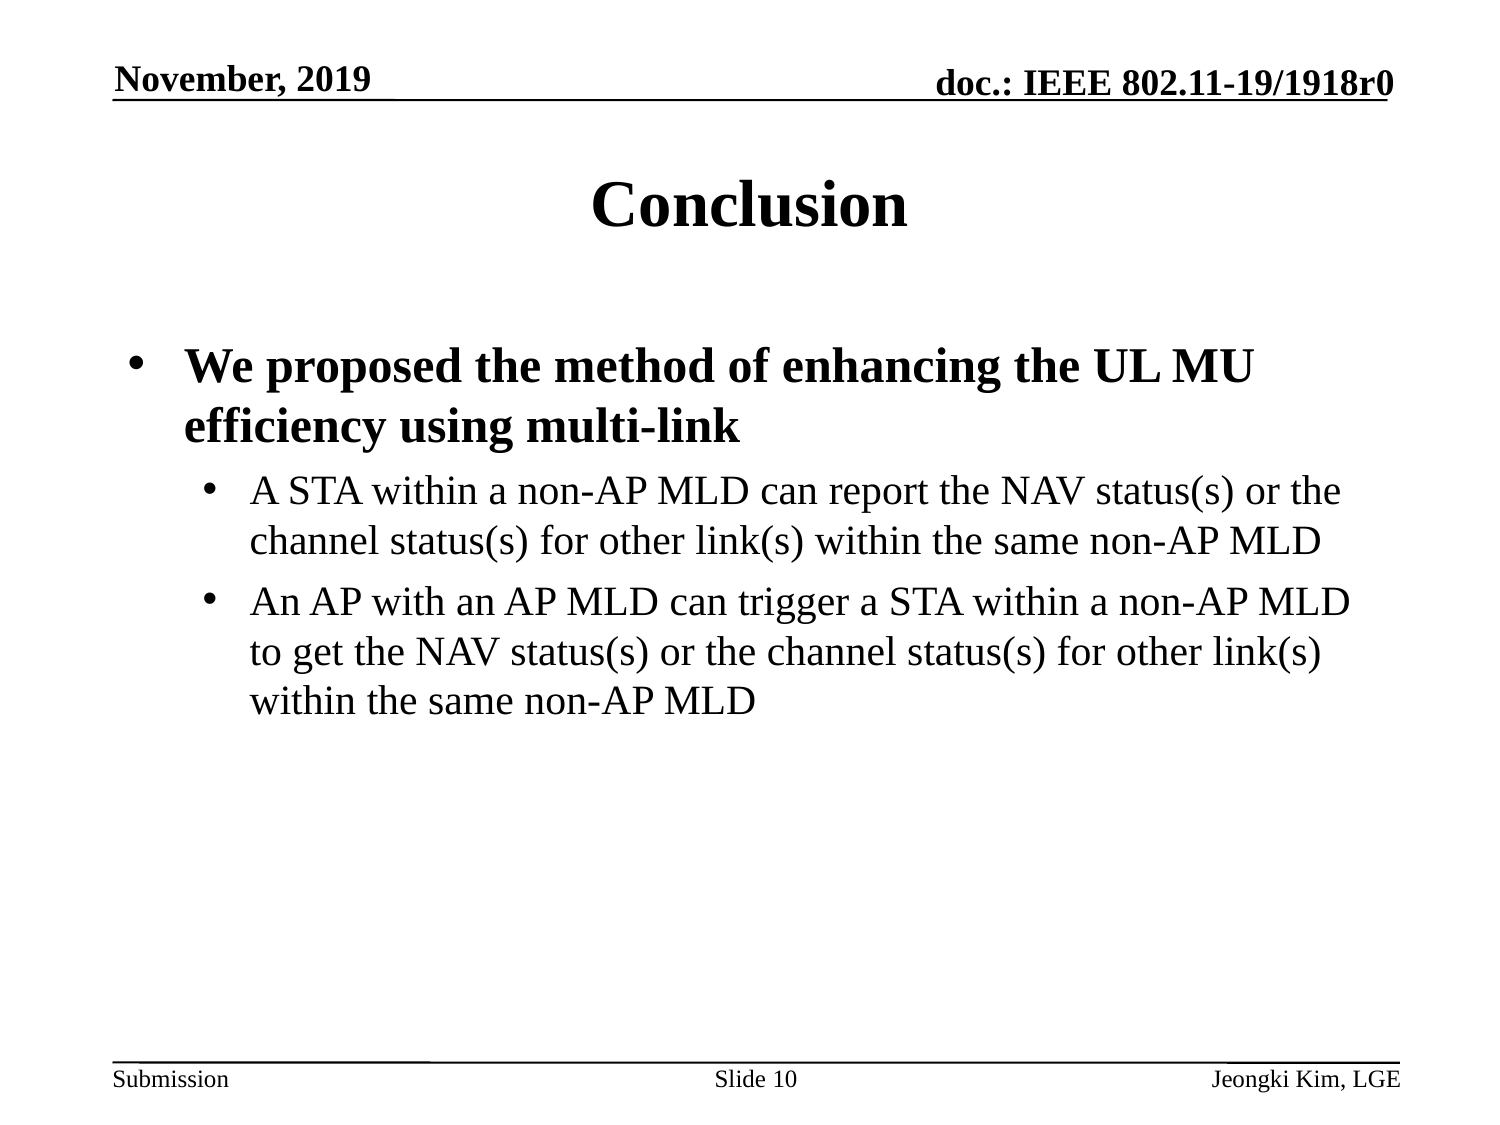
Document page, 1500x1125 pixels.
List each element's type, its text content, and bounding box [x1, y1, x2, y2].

slide_number Slide 10 [712, 1061, 800, 1123]
list We proposed the method of enhancing the UL MU efficiency using multi-link A STA within a non-AP MLD can report the NAV status(s) or the channel status(s) for other link(s) within the same non-AP MLD An AP with an AP MLD can trigger a STA within a non-AP MLD to get the NAV status(s) or the channel status(s) for other link(s) within the same non-AP MLD [112, 324, 1388, 1000]
footer Jeongki Kim, LGE [878, 1061, 1402, 1093]
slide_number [114, 54, 423, 100]
title Conclusion [112, 112, 1388, 288]
